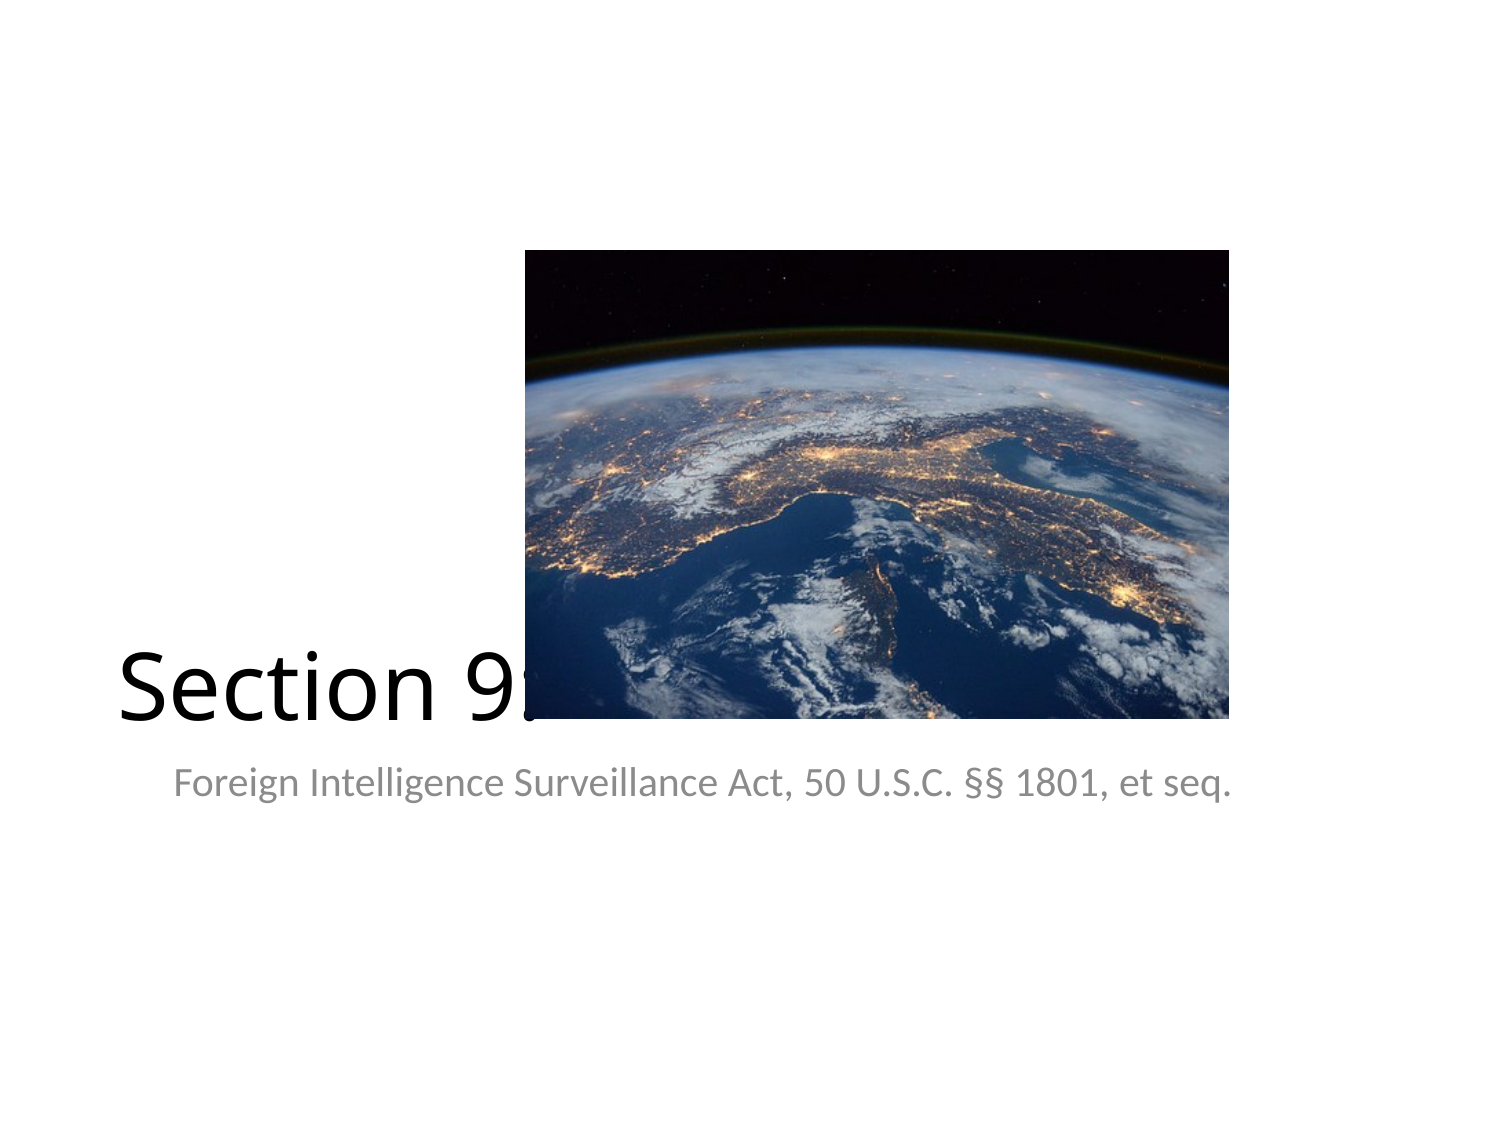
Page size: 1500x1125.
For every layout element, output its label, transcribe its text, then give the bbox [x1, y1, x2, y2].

picture [525, 250, 1229, 719]
list Foreign Intelligence Surveillance Act, 50 U.S.C. §§ 1801, et seq. [102, 752, 1397, 1000]
title Section 9: [102, 280, 1397, 749]
